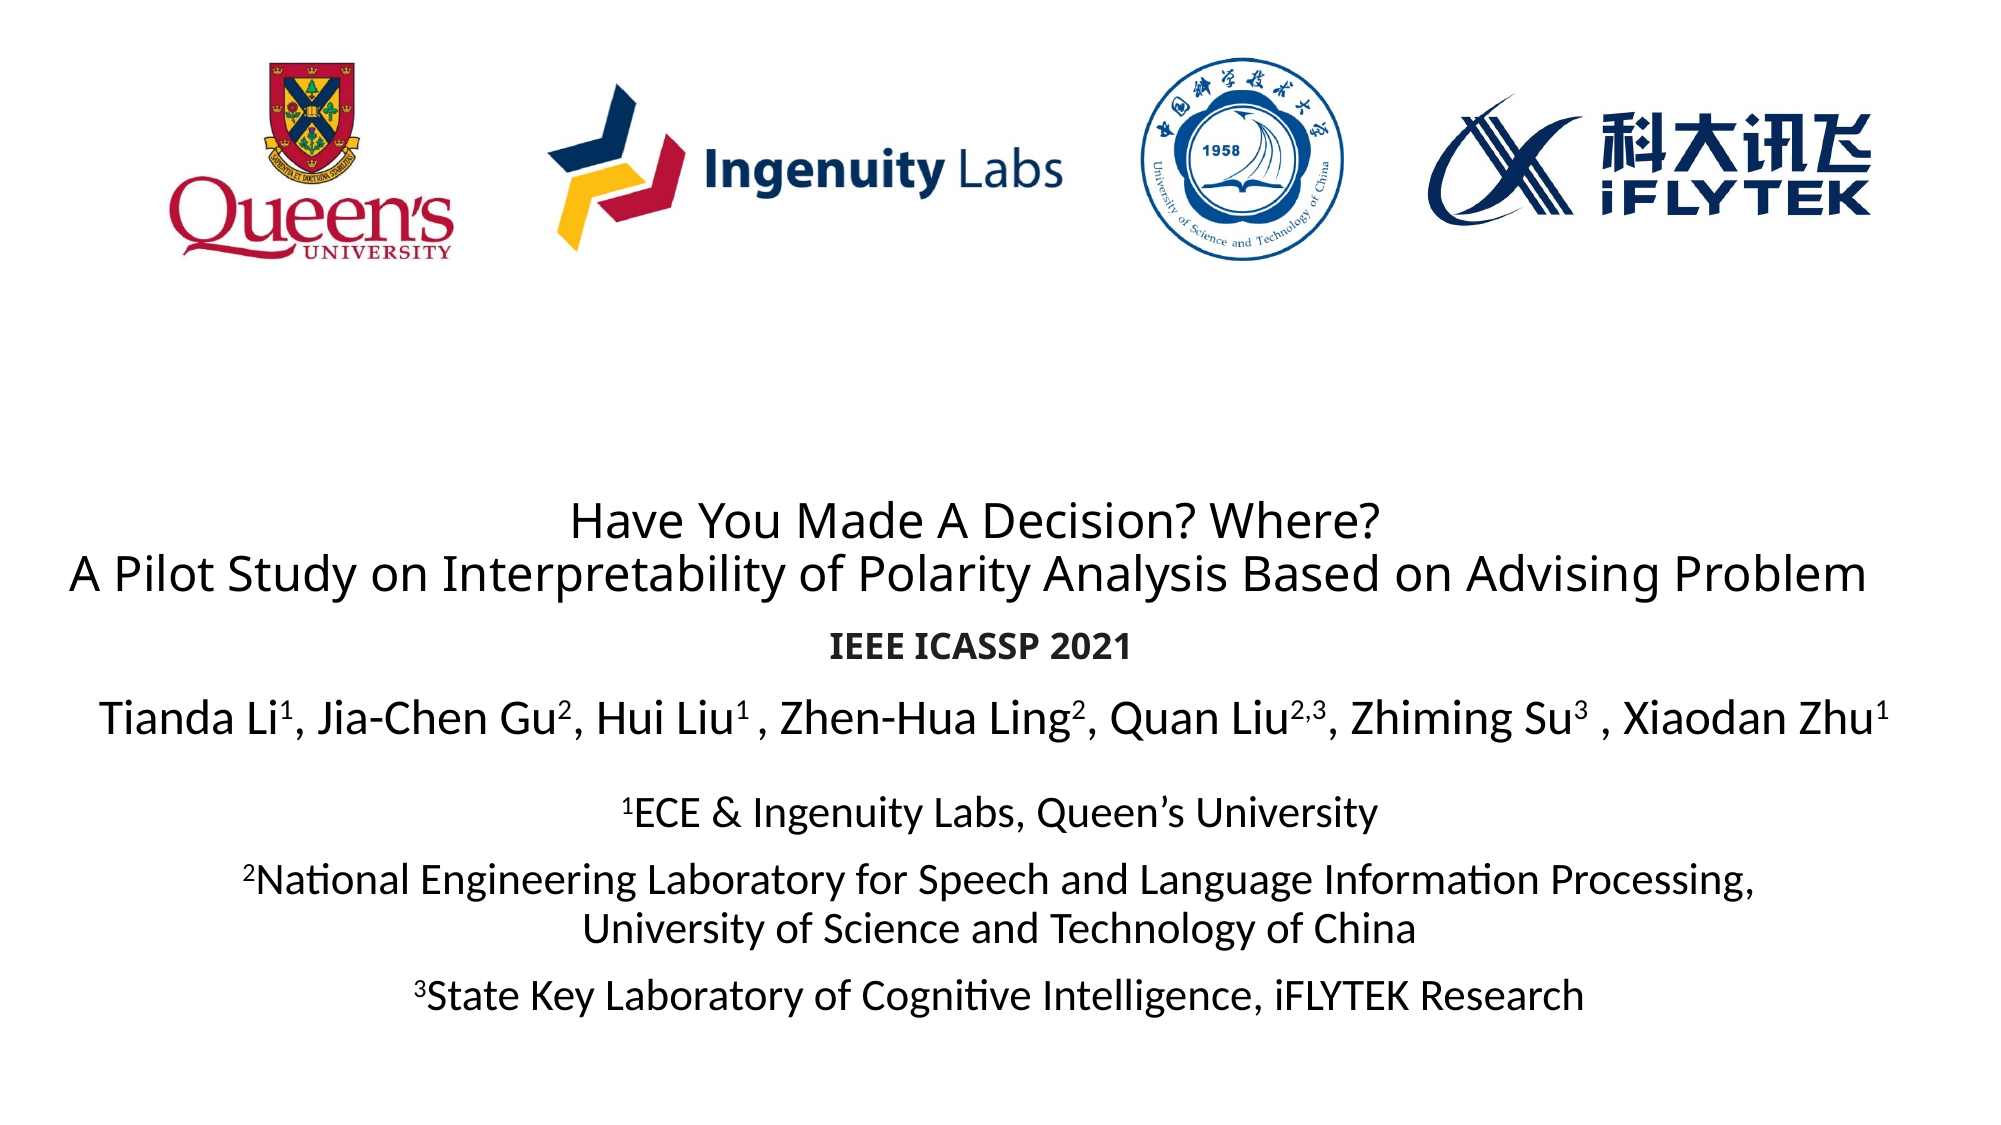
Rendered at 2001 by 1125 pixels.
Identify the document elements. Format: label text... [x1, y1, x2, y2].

picture [1426, 93, 1871, 230]
picture [1136, 47, 1344, 261]
text_box Tianda Li1, Jia-Chen Gu2, Hui Liu1 , Zhen-Hua Ling2, Quan Liu2,3, Zhiming Su3 , Xiaodan Zhu1 [50, 683, 1949, 956]
title Have You Made A Decision? Where? A Pilot Study on Interpretability of Polarity Analysis Based on Advising Problem D IEEE ICASSP 2021 [51, 441, 1913, 683]
picture [164, 56, 456, 261]
picture [537, 83, 1083, 256]
subtitle 1ECE & Ingenuity Labs, Queen’s University 2National Engineering Laboratory for Speech and Language Information Processing, University of Science and Technology of China 3State Key Laboratory of Cognitive Intelligence, iFLYTEK Research [211, 956, 1789, 1053]
